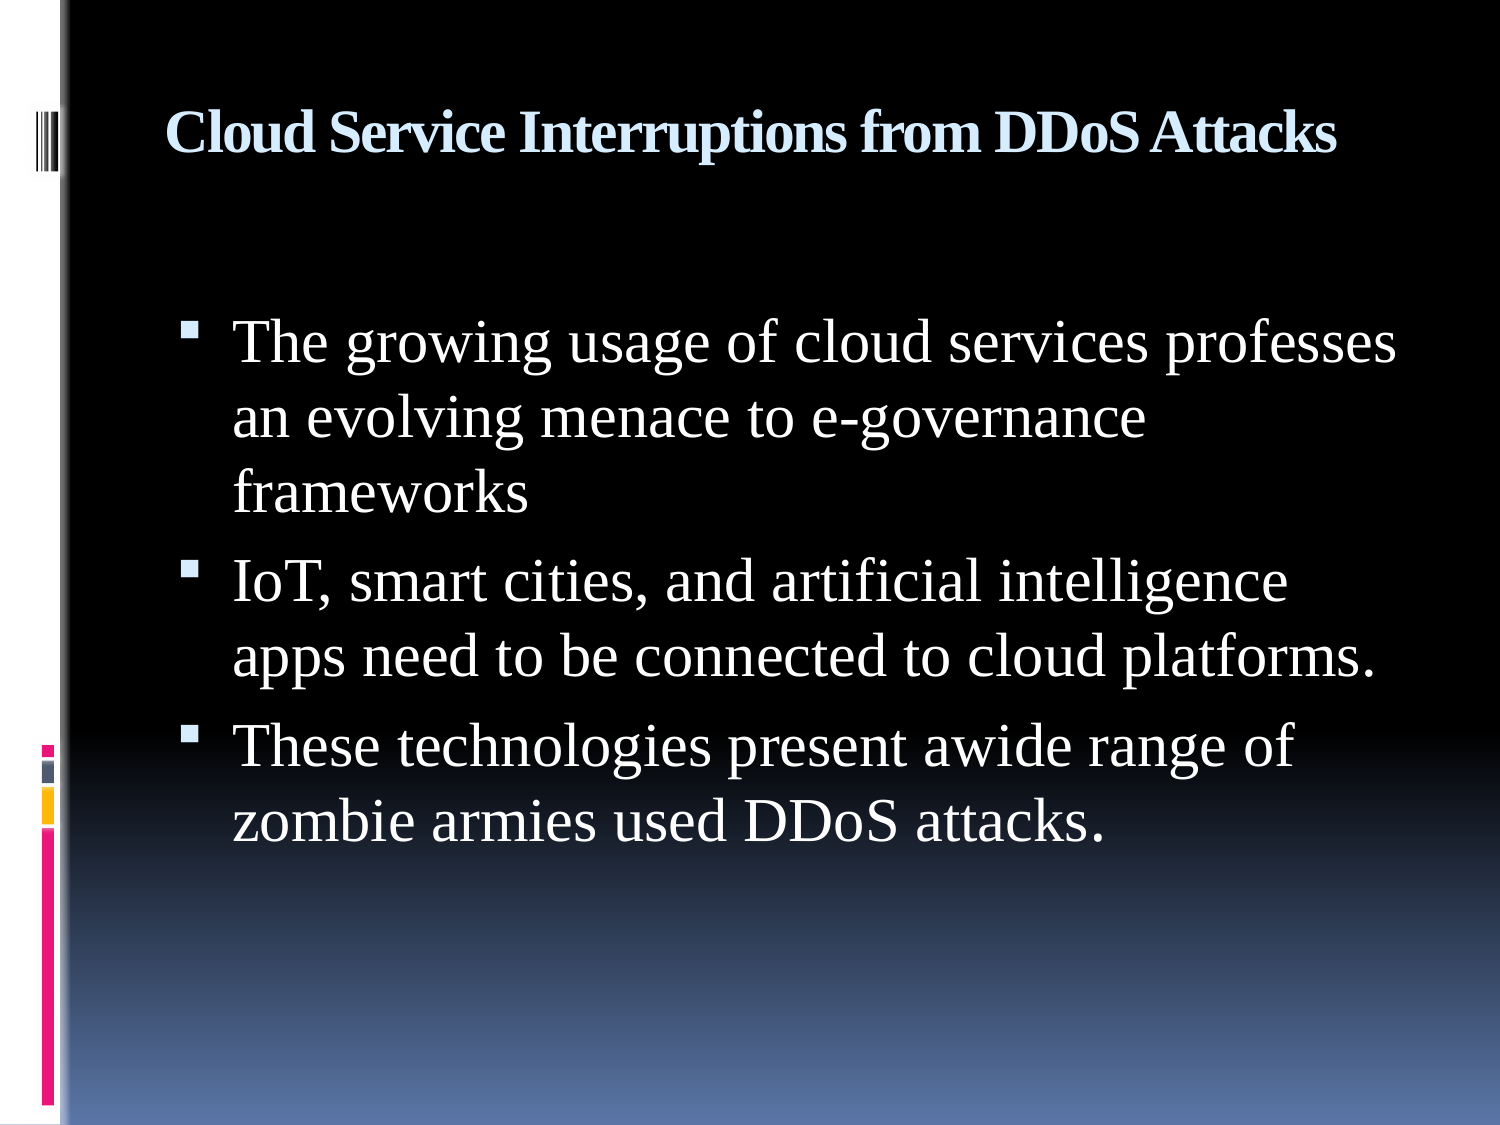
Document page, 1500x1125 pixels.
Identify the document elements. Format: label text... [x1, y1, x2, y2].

list The growing usage of cloud services professes an evolving menace to e-governance frameworks IoT, smart cities, and artificial intelligence apps need to be connected to cloud platforms. These technologies present awide range of zombie armies used DDoS attacks. [150, 292, 1425, 1043]
title Cloud Service Interruptions from DDoS Attacks [150, 83, 1425, 234]
